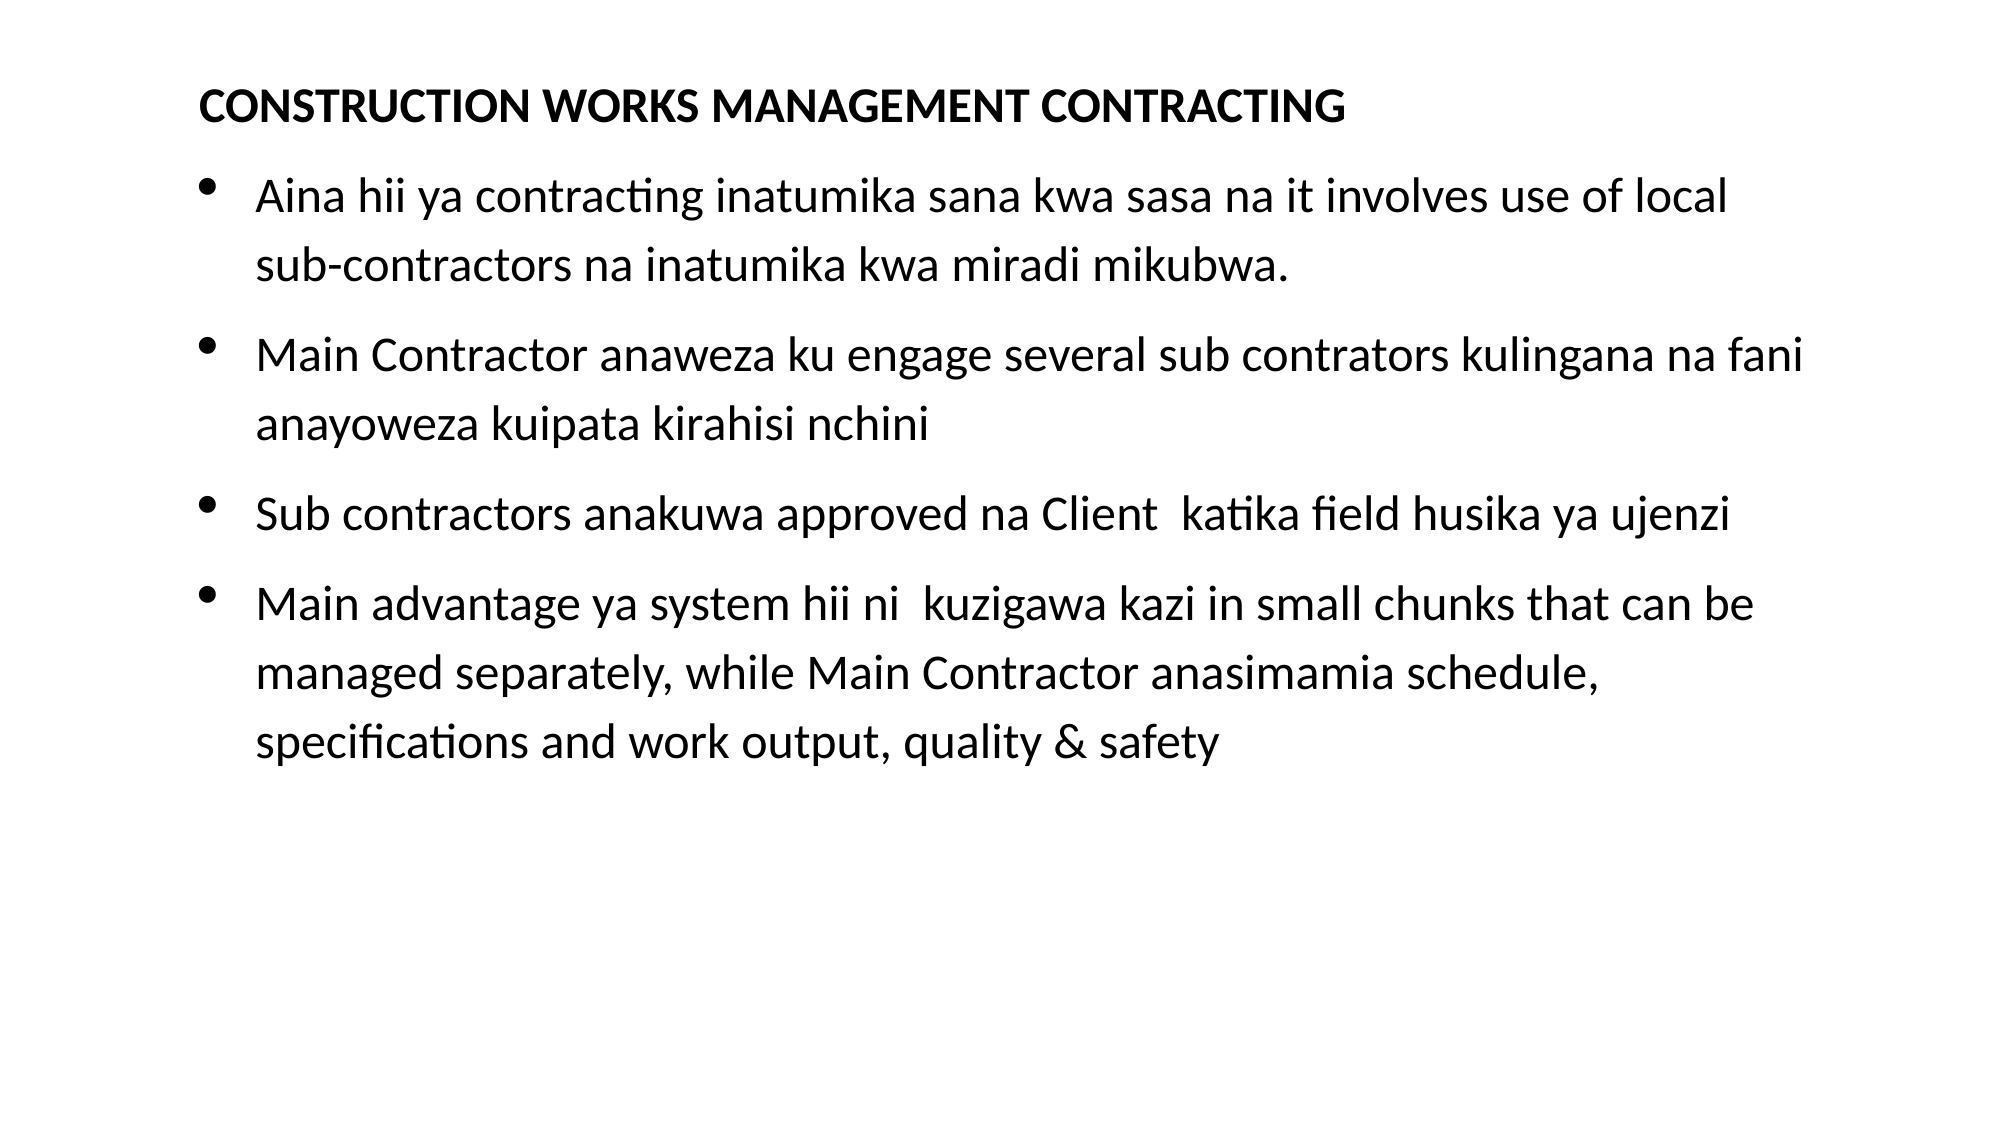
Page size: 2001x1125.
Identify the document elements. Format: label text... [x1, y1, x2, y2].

text_box CONSTRUCTION WORKS MANAGEMENT CONTRACTING Aina hii ya contracting inatumika sana kwa sasa na it involves use of local sub-contractors na inatumika kwa miradi mikubwa. Main Contractor anaweza ku engage several sub contrators kulingana na fani anayoweza kuipata kirahisi nchini Sub contractors anakuwa approved na Client katika field husika ya ujenzi Main advantage ya system hii ni kuzigawa kazi in small chunks that can be managed separately, while Main Contractor anasimamia schedule, specifications and work output, quality & safety [184, 56, 1823, 776]
